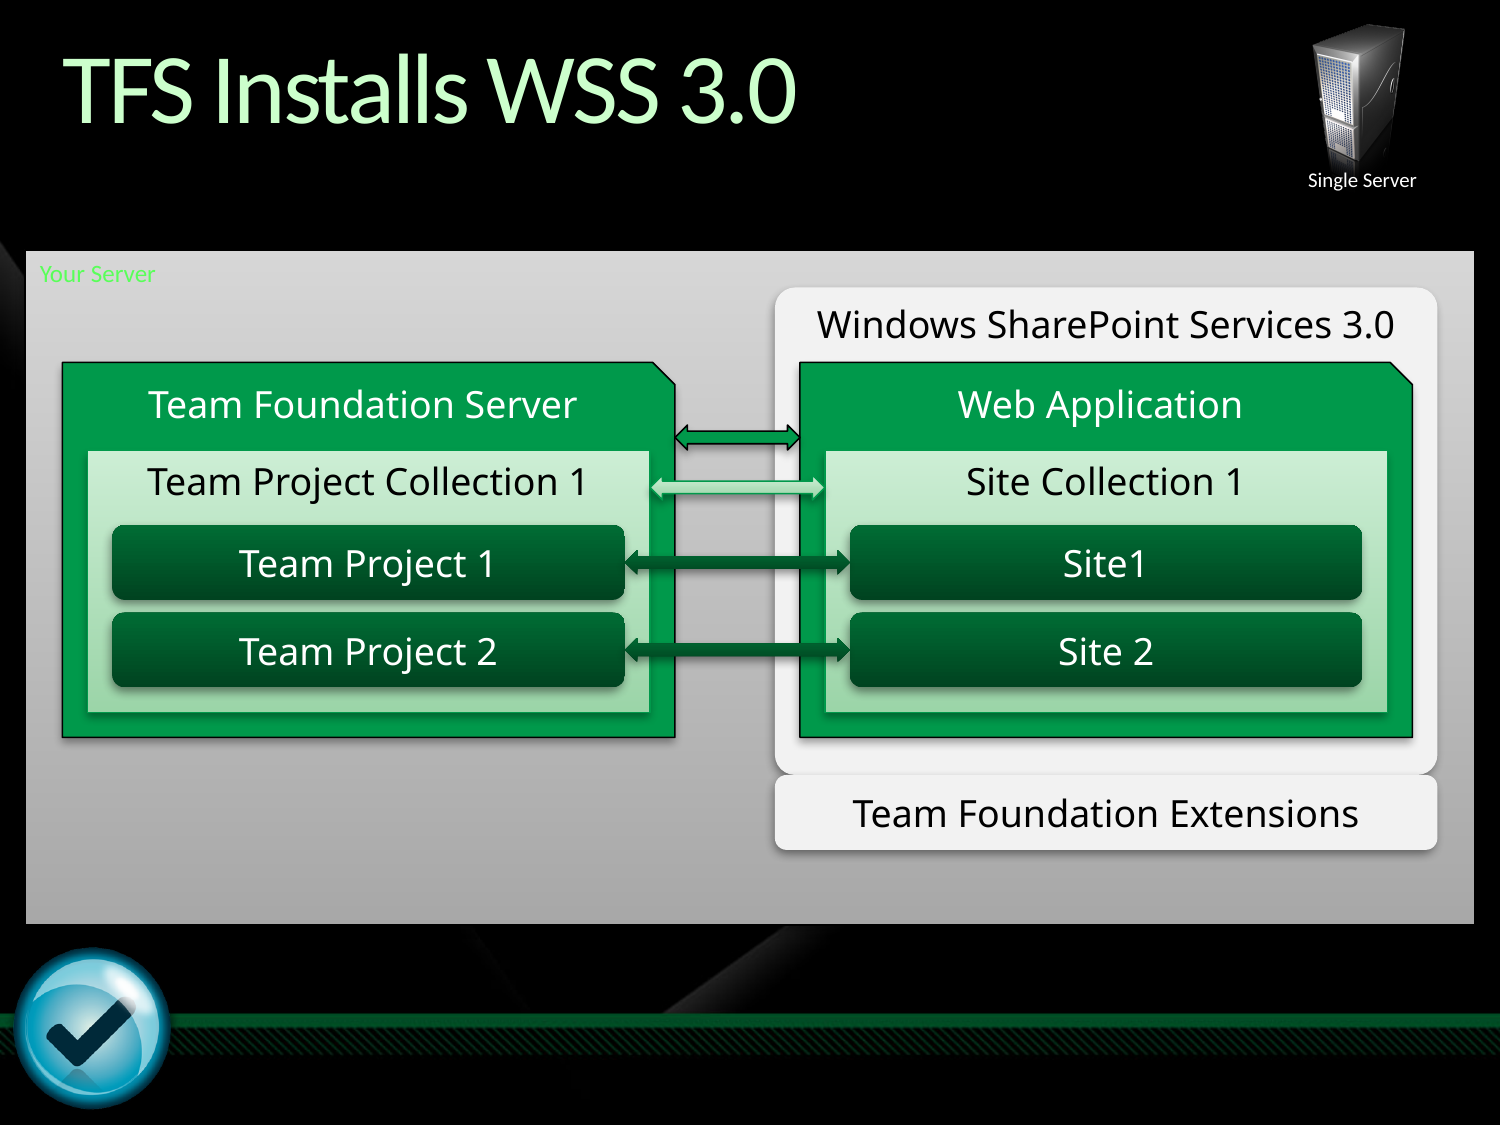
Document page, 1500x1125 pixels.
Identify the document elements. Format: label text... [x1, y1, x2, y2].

picture [0, 0, 1500, 1125]
text_box Windows SharePoint Services 3.0 [774, 287, 1438, 773]
text_box [674, 424, 801, 451]
text_box [624, 549, 850, 575]
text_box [1224, 24, 1500, 209]
text_box Site 2 [849, 612, 1363, 688]
text_box Team Project Collection 1 [87, 449, 651, 713]
text_box Team Project 2 [112, 612, 625, 688]
title TFS Installs WSS 3.0 [62, 37, 1218, 147]
text_box Your Server [24, 249, 300, 295]
text_box Web Application [799, 361, 1414, 739]
text_box [649, 474, 826, 501]
text_box Team Foundation Server [61, 361, 676, 739]
text_box Site Collection 1 [824, 449, 1388, 713]
text_box [624, 637, 850, 663]
text_box Site1 [849, 524, 1363, 600]
text_box Team Foundation Extensions [774, 774, 1438, 850]
text_box Team Project 1 [112, 524, 625, 600]
text_box [24, 249, 1476, 926]
